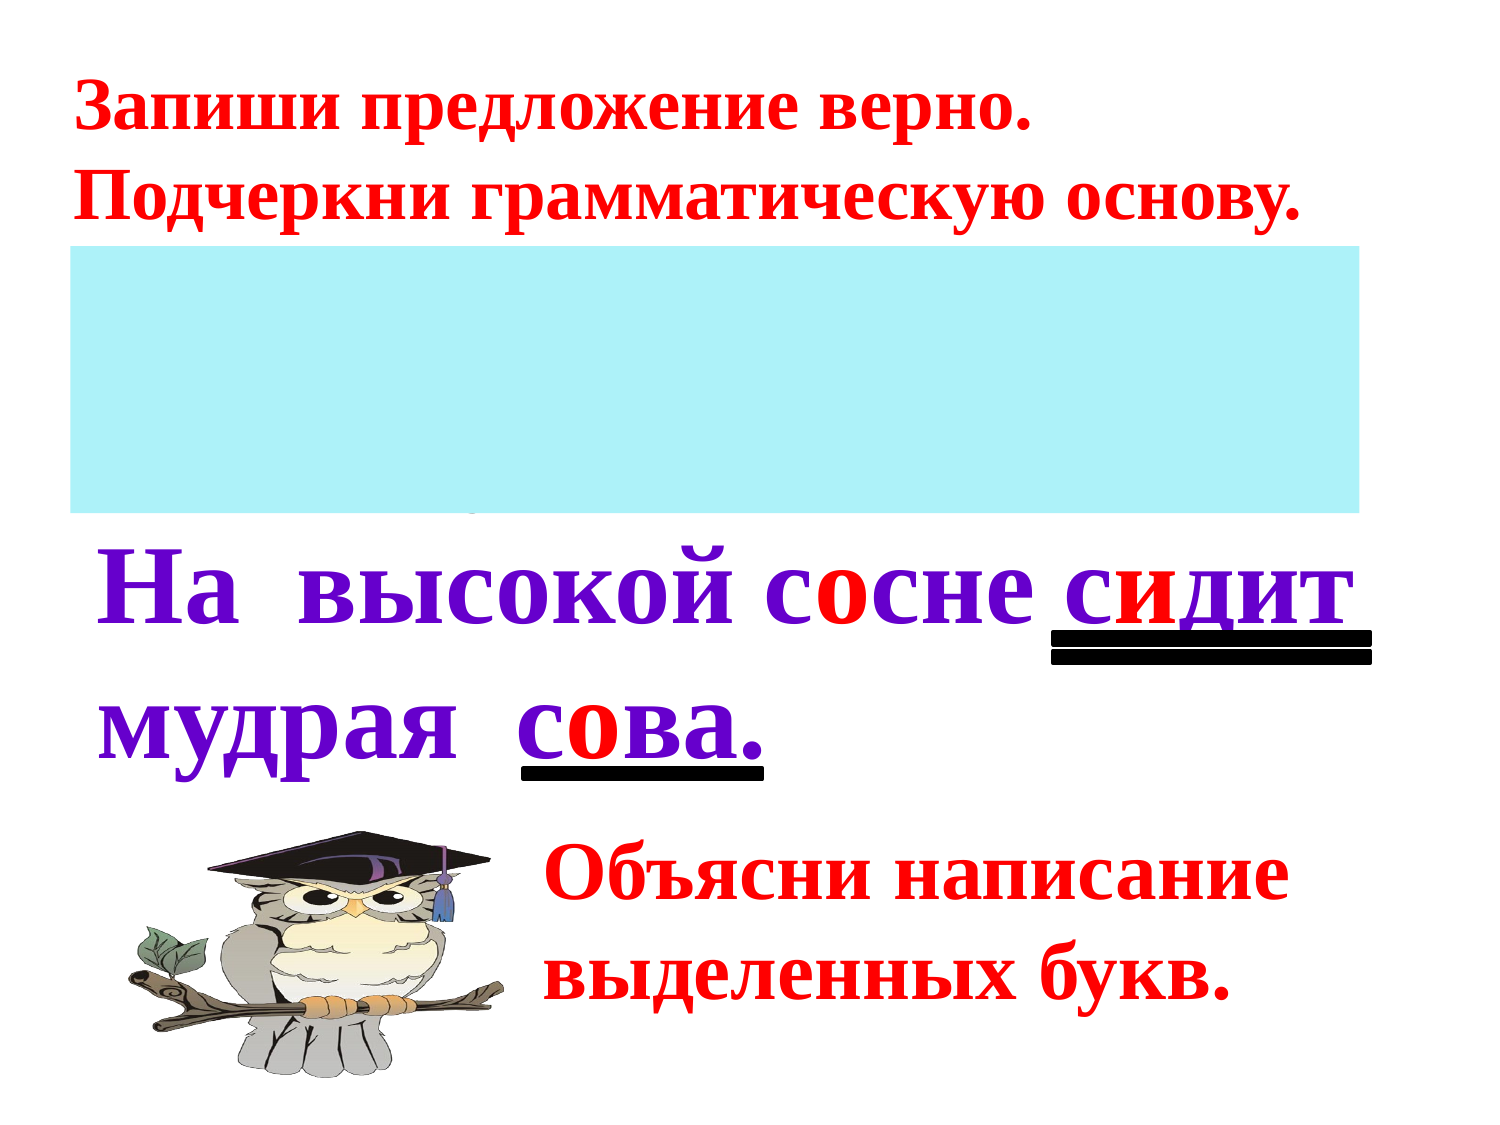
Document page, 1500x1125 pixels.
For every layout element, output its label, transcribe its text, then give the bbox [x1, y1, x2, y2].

text_box [68, 244, 1361, 515]
text_box На высокой сосне сидит мудрая сова. [82, 503, 1500, 789]
text_box Сосне, на, сидит, сова, мудрая, высокой. [93, 234, 1379, 503]
text_box Запиши предложение верно. Подчеркни грамматическую основу. [58, 46, 1407, 287]
picture [128, 831, 505, 1079]
text_box [1051, 630, 1372, 647]
text_box [521, 766, 764, 781]
text_box [1051, 649, 1372, 665]
text_box Объясни написание выделенных букв. [527, 808, 1442, 1024]
